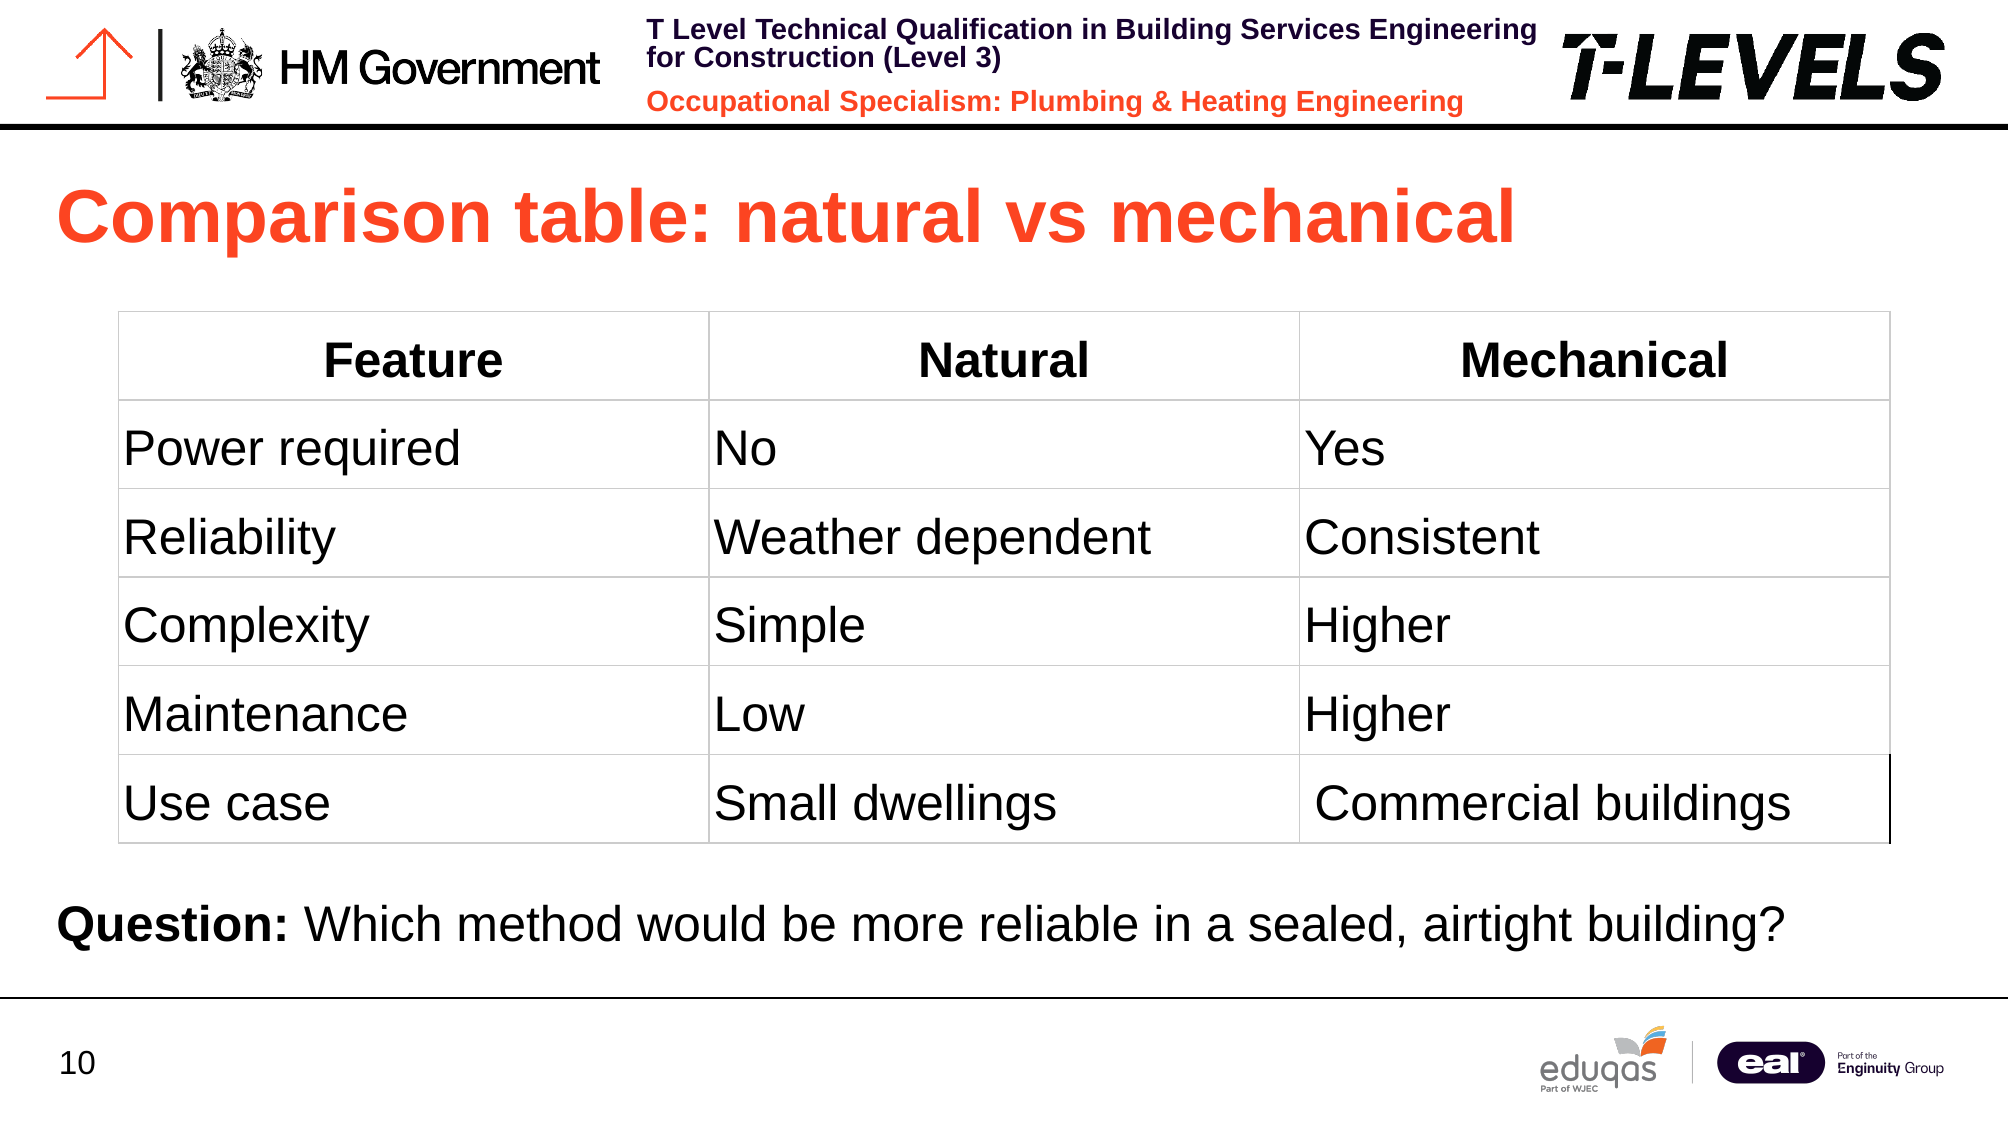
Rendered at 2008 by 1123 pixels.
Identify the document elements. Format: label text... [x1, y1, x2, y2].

table_cell Weather dependent [710, 489, 1299, 576]
table_cell No [710, 401, 1299, 488]
table_cell Low [710, 666, 1299, 754]
picture [41, 27, 139, 100]
table_cell Reliability [119, 489, 708, 576]
table_cell Simple [710, 578, 1299, 665]
table_cell Higher [1300, 578, 1889, 665]
table_header Natural [710, 312, 1299, 399]
table_header Mechanical [1300, 312, 1889, 399]
text_box Question: Which method would be more reliable in a sealed, airtight building? [41, 870, 1949, 967]
table_cell Consistent [1300, 489, 1889, 576]
table_cell Power required [119, 401, 708, 488]
table_cell Commercial buildings [1300, 755, 1889, 842]
picture [1543, 25, 1964, 108]
table_header Feature [119, 312, 708, 399]
table_cell Yes [1300, 401, 1889, 488]
picture [1535, 1021, 1949, 1097]
table_cell Complexity [119, 578, 708, 665]
picture [158, 28, 600, 102]
title Comparison table: natural vs mechanical [41, 111, 1949, 314]
table_cell Maintenance [119, 666, 708, 754]
table_cell Small dwellings [710, 755, 1299, 842]
table_cell Use case [119, 755, 708, 842]
table_cell Higher [1300, 666, 1889, 754]
